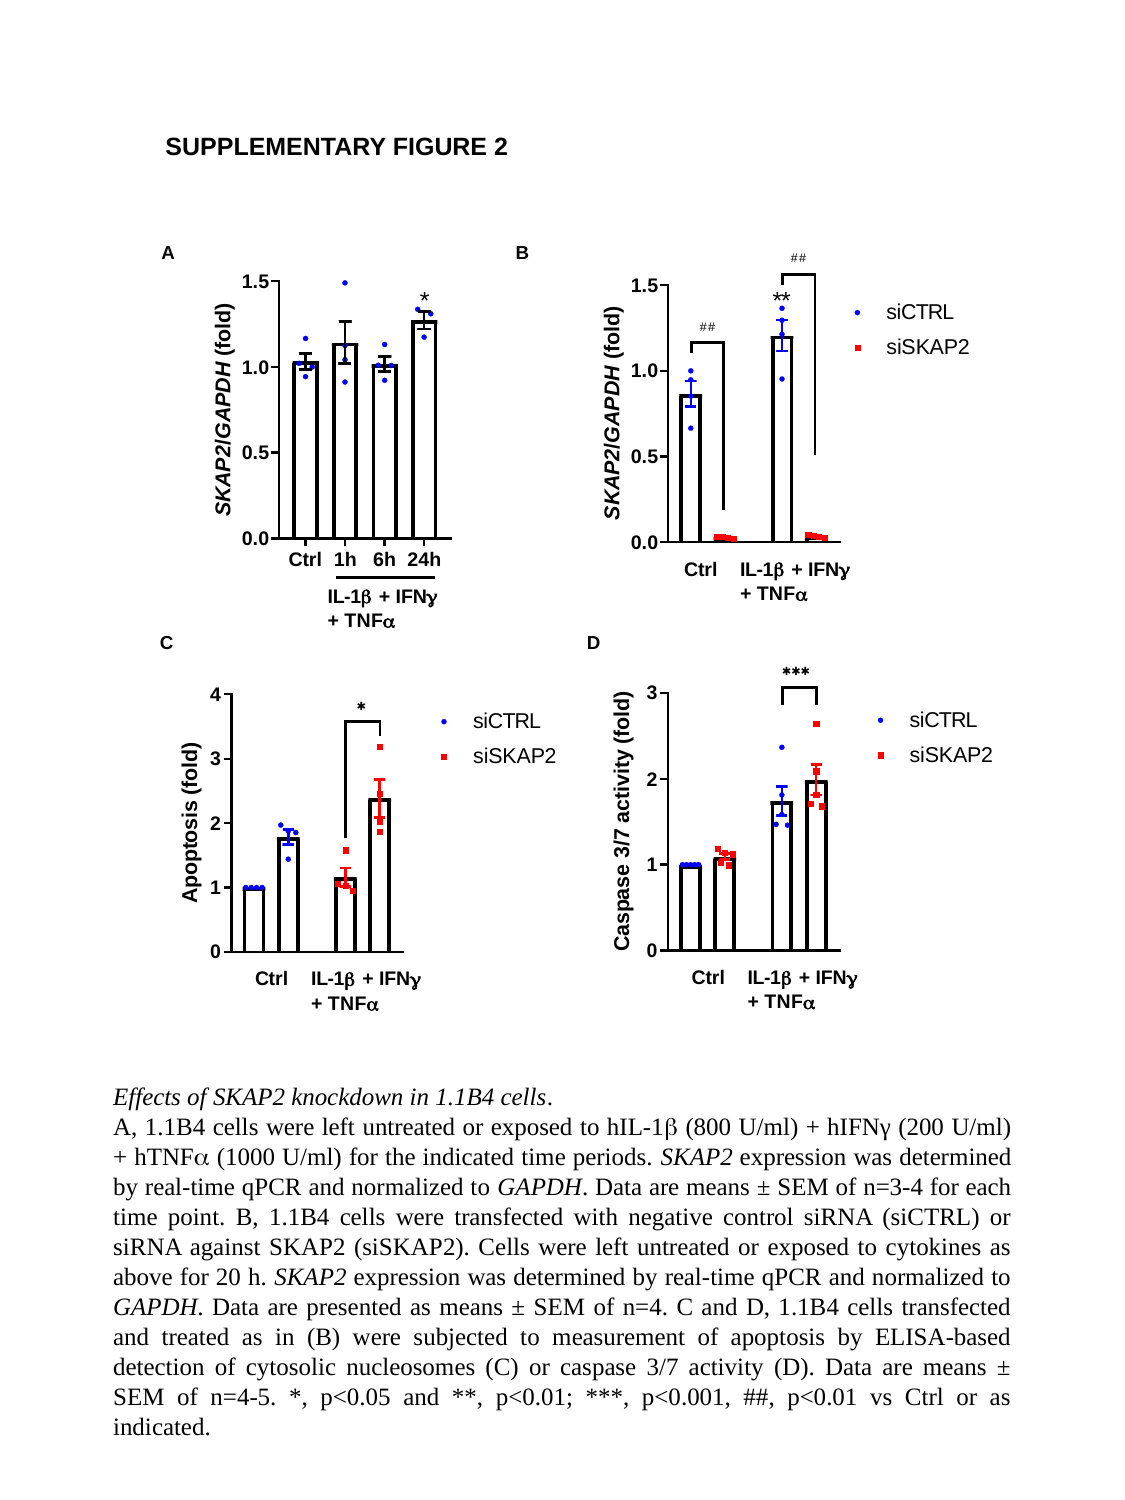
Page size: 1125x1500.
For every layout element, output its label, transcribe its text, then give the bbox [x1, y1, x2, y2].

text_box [191, 244, 511, 651]
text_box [158, 658, 575, 1034]
text_box C [145, 623, 189, 661]
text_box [580, 232, 989, 624]
text_box B [500, 233, 545, 271]
text_box Effects of SKAP2 knockdown in 1.1B4 cells. A, 1.1B4 cells were left untreated or exposed to hIL-1 (800 U/ml) + hIFNγ (200 U/ml) + hTNF (1000 U/ml) for the indicated time periods. SKAP2 expression was determined by real-time qPCR and normalized to GAPDH. Data are means ± SEM of n=3-4 for each time point. B, 1.1B4 cells were transfected with negative control siRNA (siCTRL) or siRNA against SKAP2 (siSKAP2). Cells were left untreated or exposed to cytokines as above for 20 h. SKAP2 expression was determined by real-time qPCR and normalized to GAPDH. Data are presented as means ± SEM of n=4. C and D, 1.1B4 cells transfected and treated as in (B) were subjected to measurement of apoptosis by ELISA-based detection of cytosolic nucleosomes (C) or caspase 3/7 activity (D). Data are means ± SEM of n=4-5. *, p<0.05 and **, p<0.01; ***, p<0.001, ##, p<0.01 vs Ctrl or as indicated. [98, 1073, 1027, 1448]
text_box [590, 644, 1012, 1033]
text_box A [146, 233, 190, 271]
text_box SUPPLEMENTARY FIGURE 2 [150, 123, 524, 168]
text_box D [572, 623, 616, 661]
